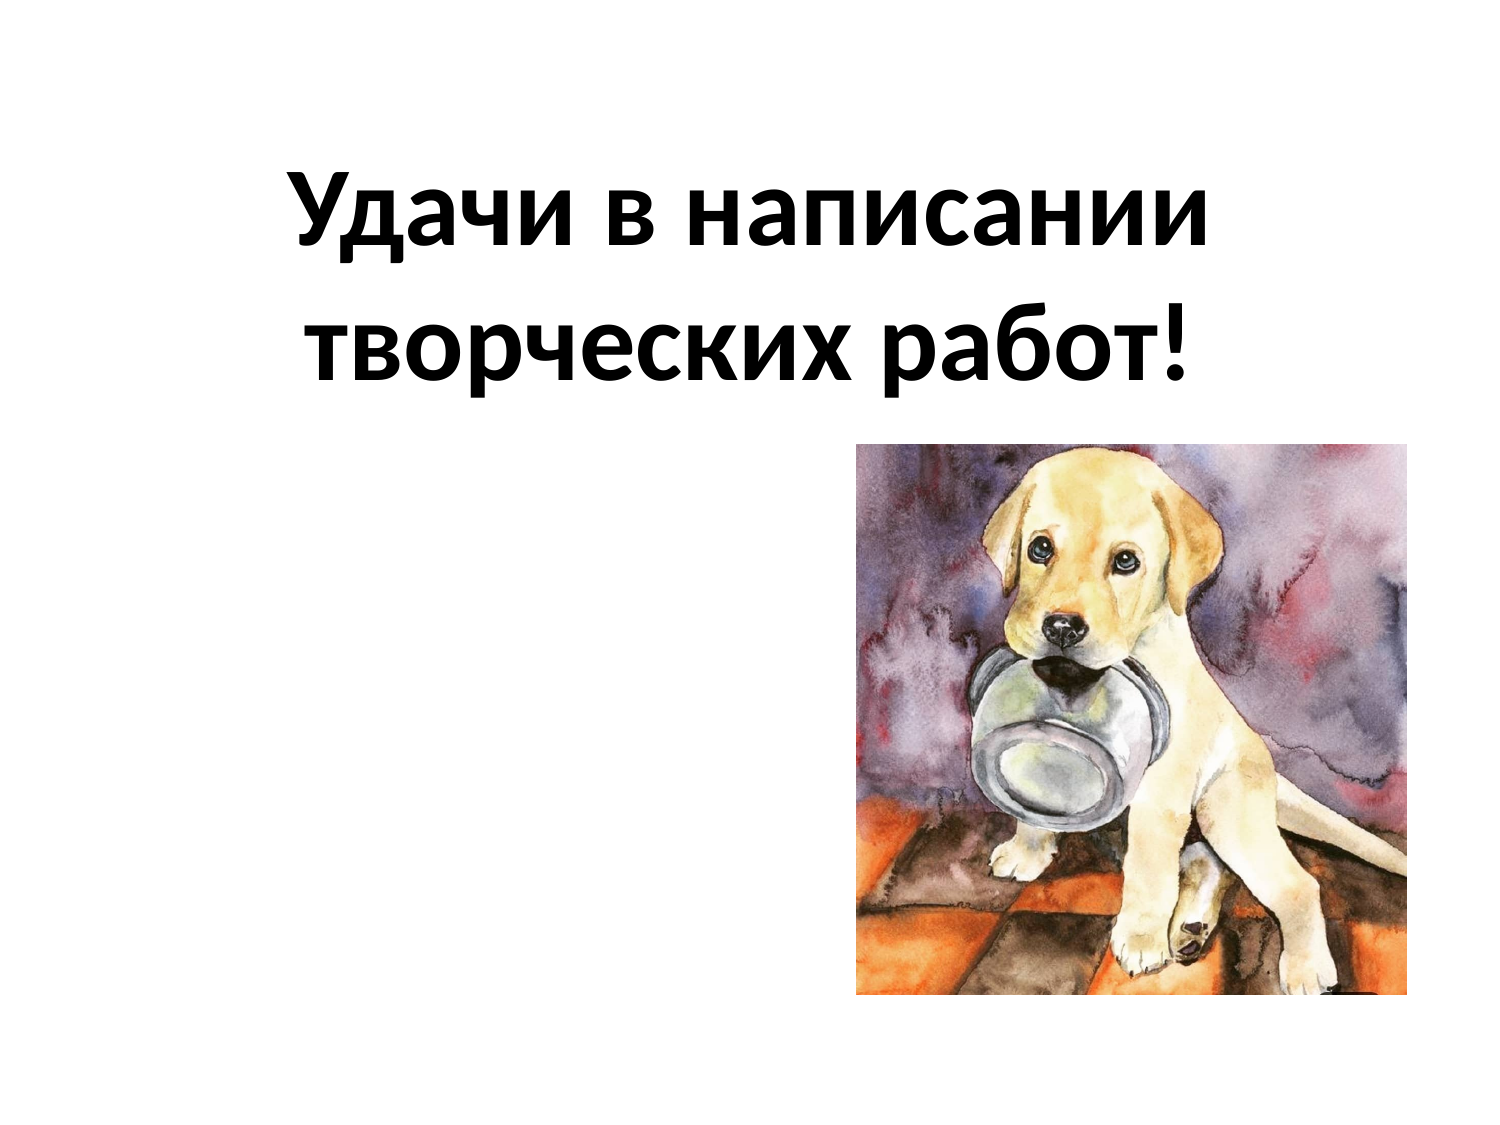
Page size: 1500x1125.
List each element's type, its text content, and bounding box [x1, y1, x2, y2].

picture [856, 444, 1408, 996]
text_box Удачи в написании творческих работ! [64, 125, 1436, 411]
